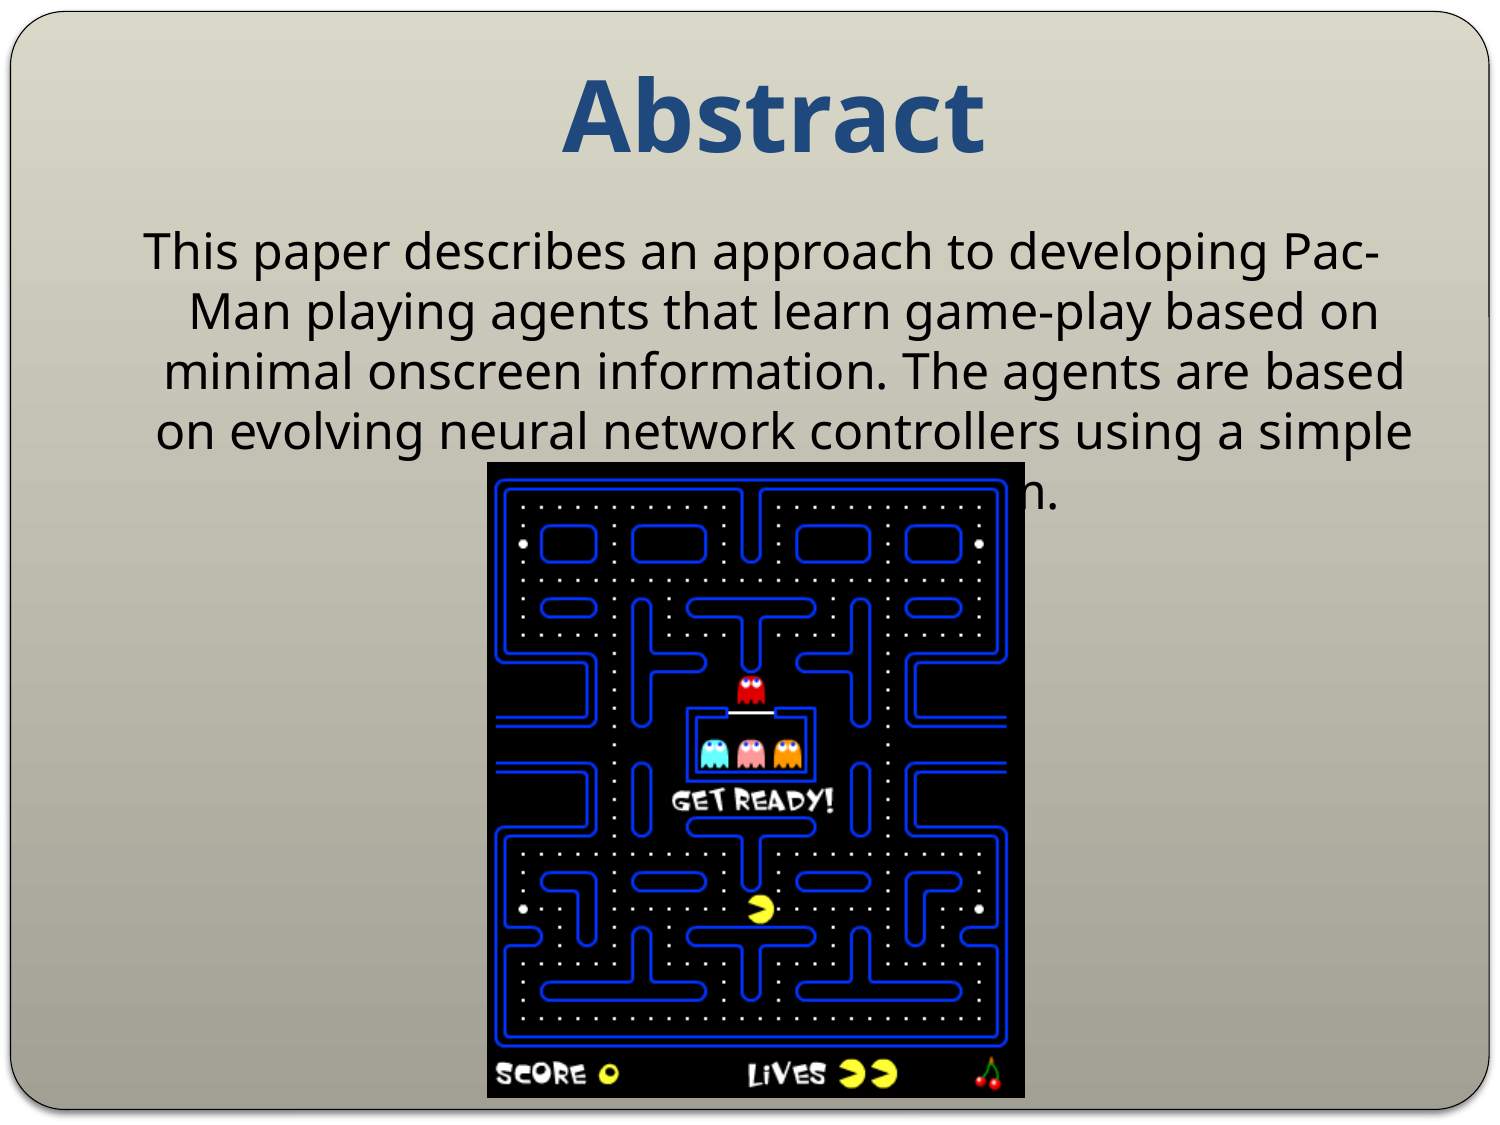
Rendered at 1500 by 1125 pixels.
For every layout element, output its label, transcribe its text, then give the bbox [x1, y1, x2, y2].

title Abstract [137, 37, 1413, 188]
picture [487, 462, 1026, 1098]
list This paper describes an approach to developing Pac-Man playing agents that learn game-play based on minimal onscreen information. The agents are based on evolving neural network controllers using a simple evolutionary algorithm. [87, 212, 1438, 955]
